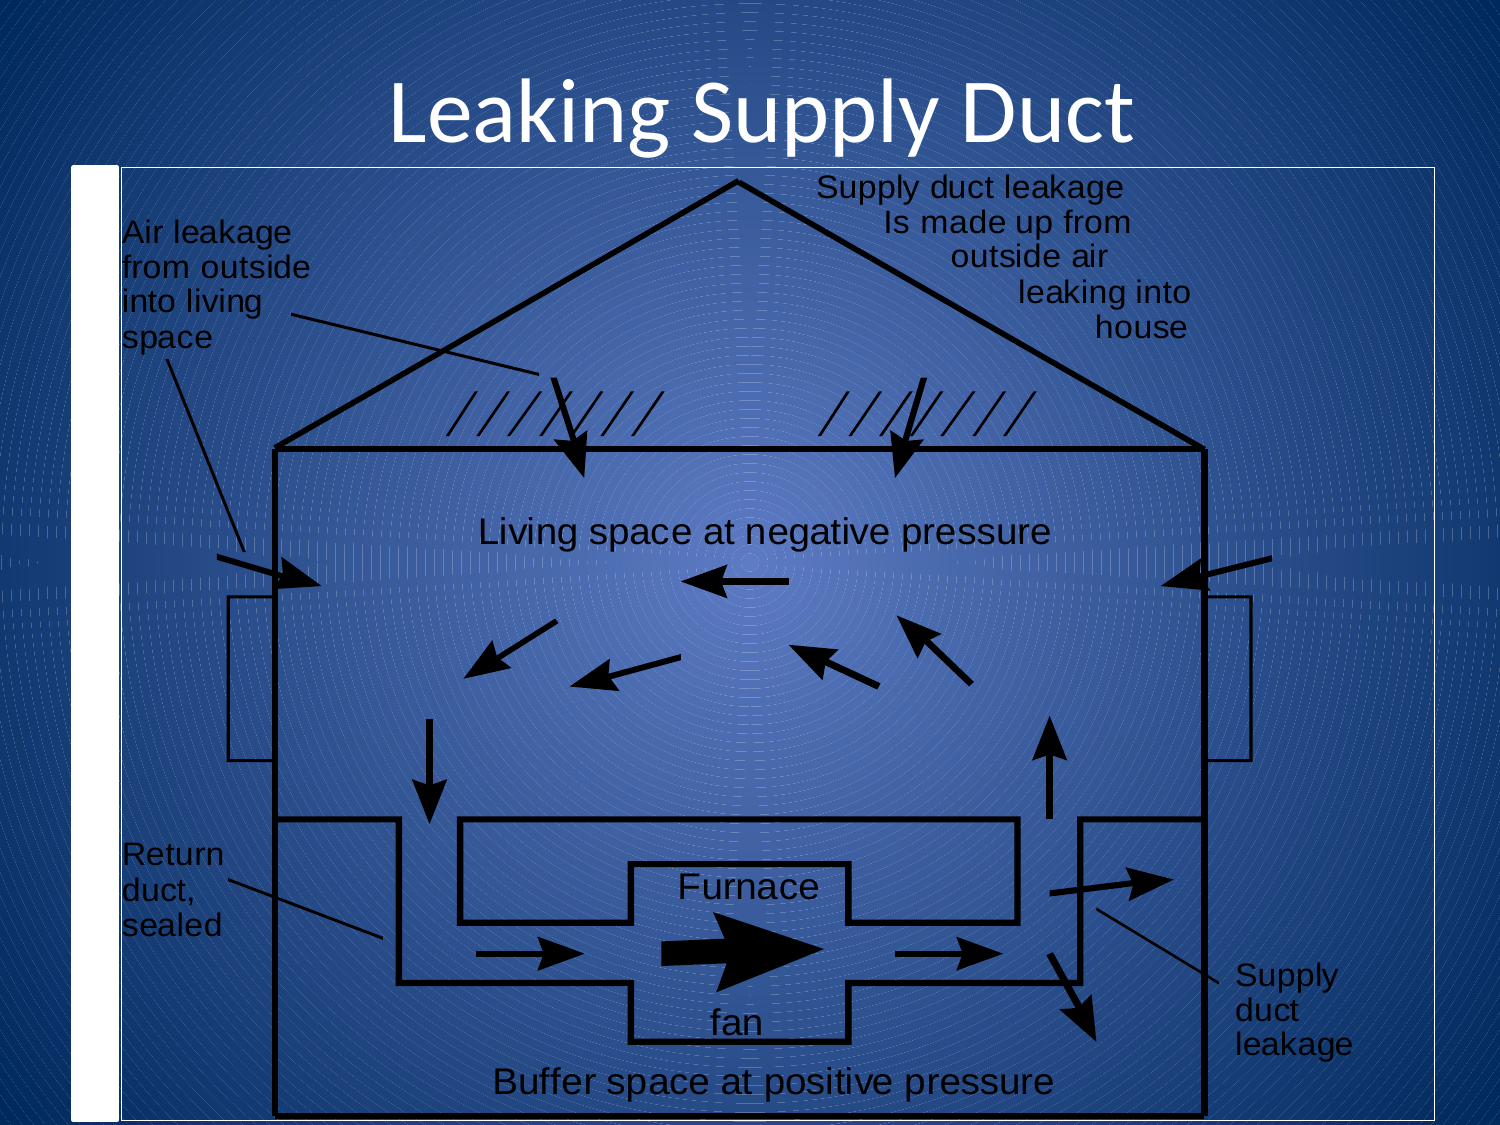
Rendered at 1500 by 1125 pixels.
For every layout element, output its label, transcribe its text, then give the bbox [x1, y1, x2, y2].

text_box [71, 165, 119, 1122]
title Leaking Supply Duct [87, 12, 1438, 170]
picture [121, 167, 1435, 1121]
